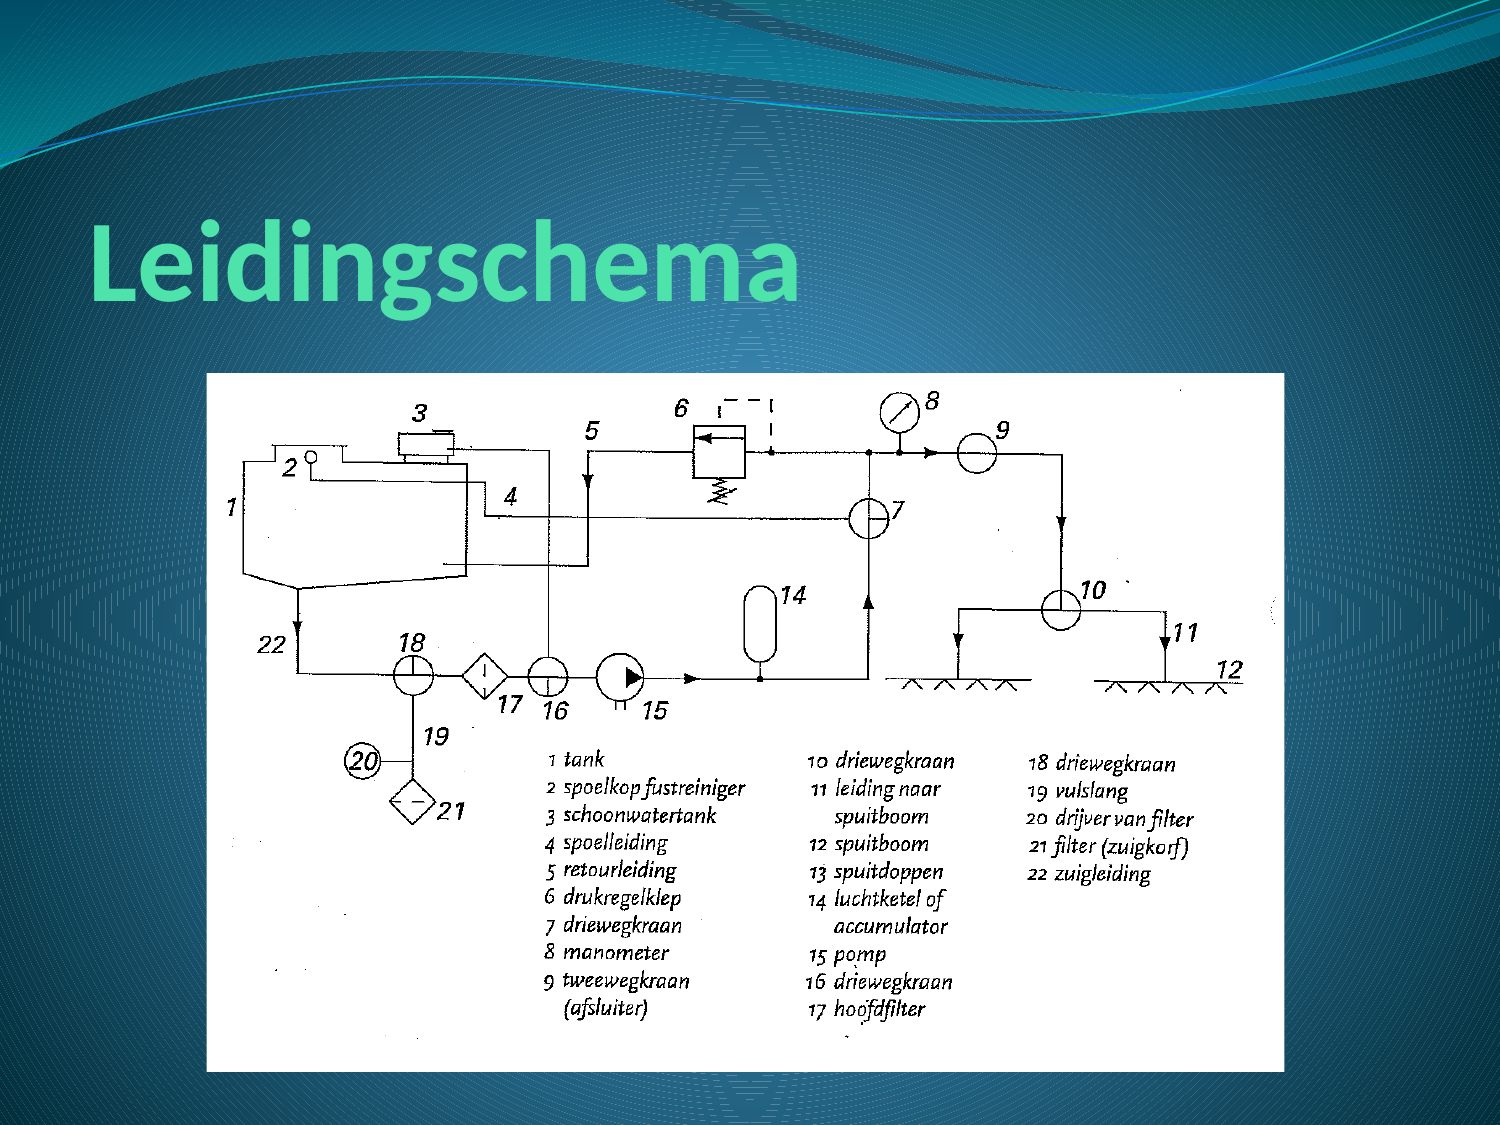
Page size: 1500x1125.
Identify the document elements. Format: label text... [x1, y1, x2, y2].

title Leidingschema [88, 101, 1364, 326]
picture [206, 373, 1285, 1072]
